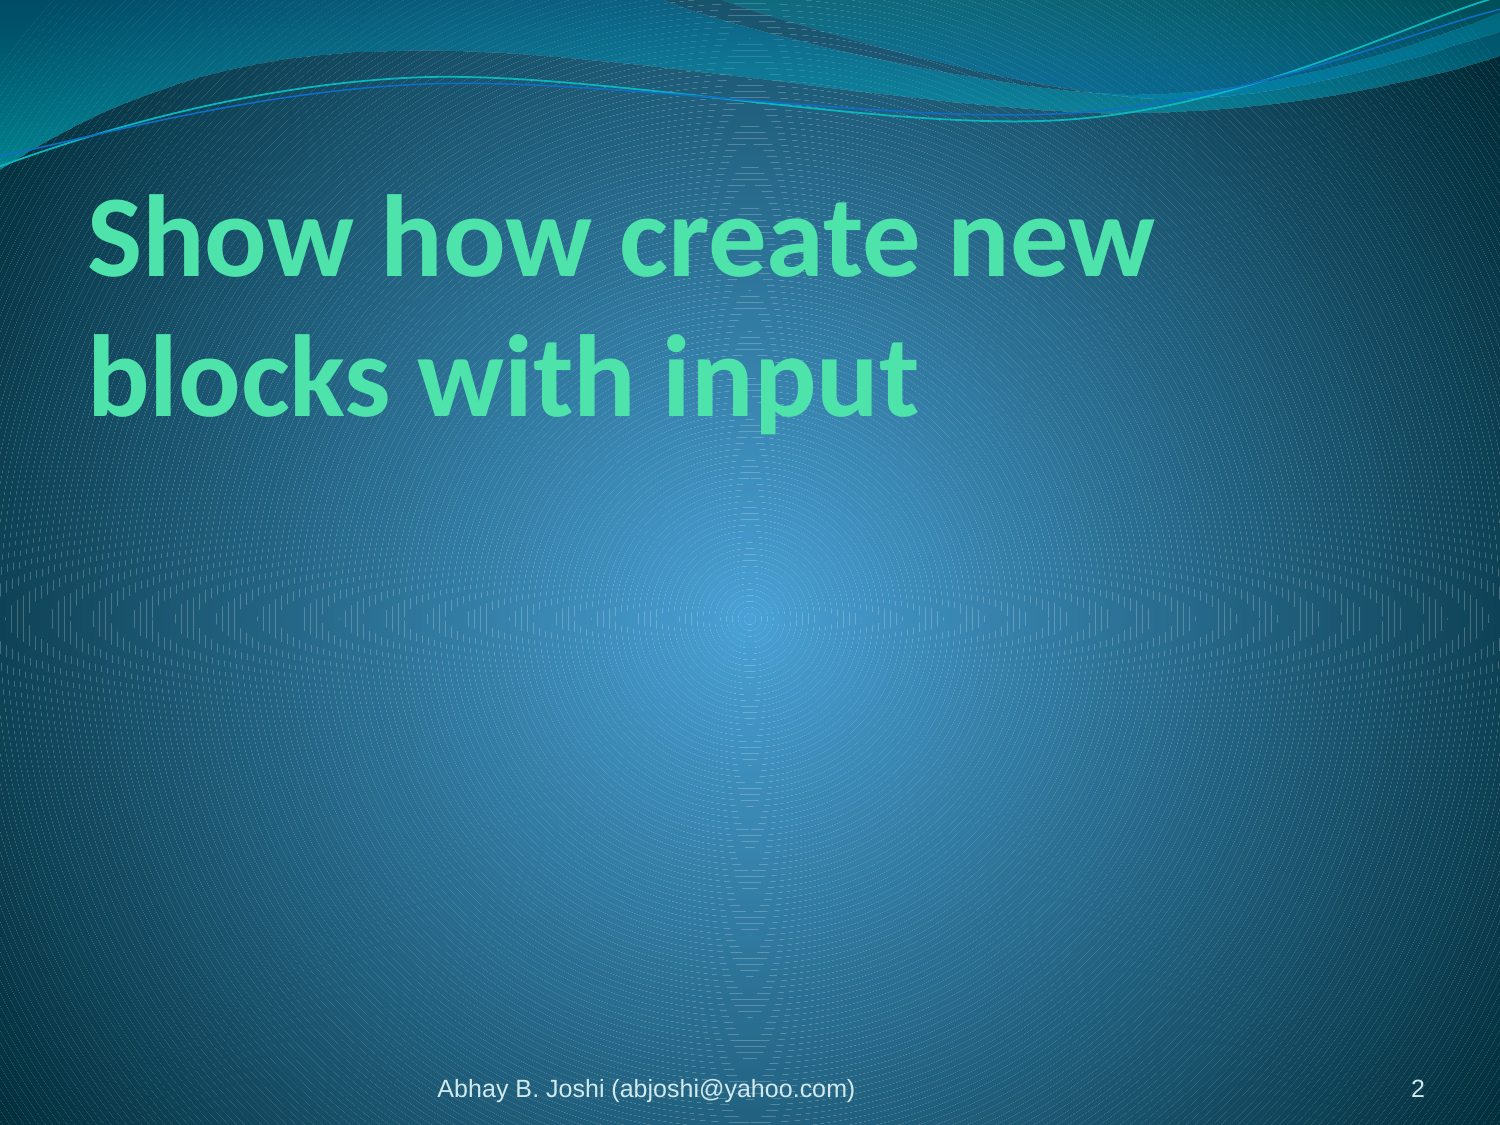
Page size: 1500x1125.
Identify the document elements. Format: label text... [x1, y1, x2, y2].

title Show how create new blocks with input [86, 216, 1362, 440]
slide_number 2 [1299, 1042, 1425, 1103]
footer Abhay B. Joshi (abjoshi@yahoo.com) [437, 1042, 988, 1103]
